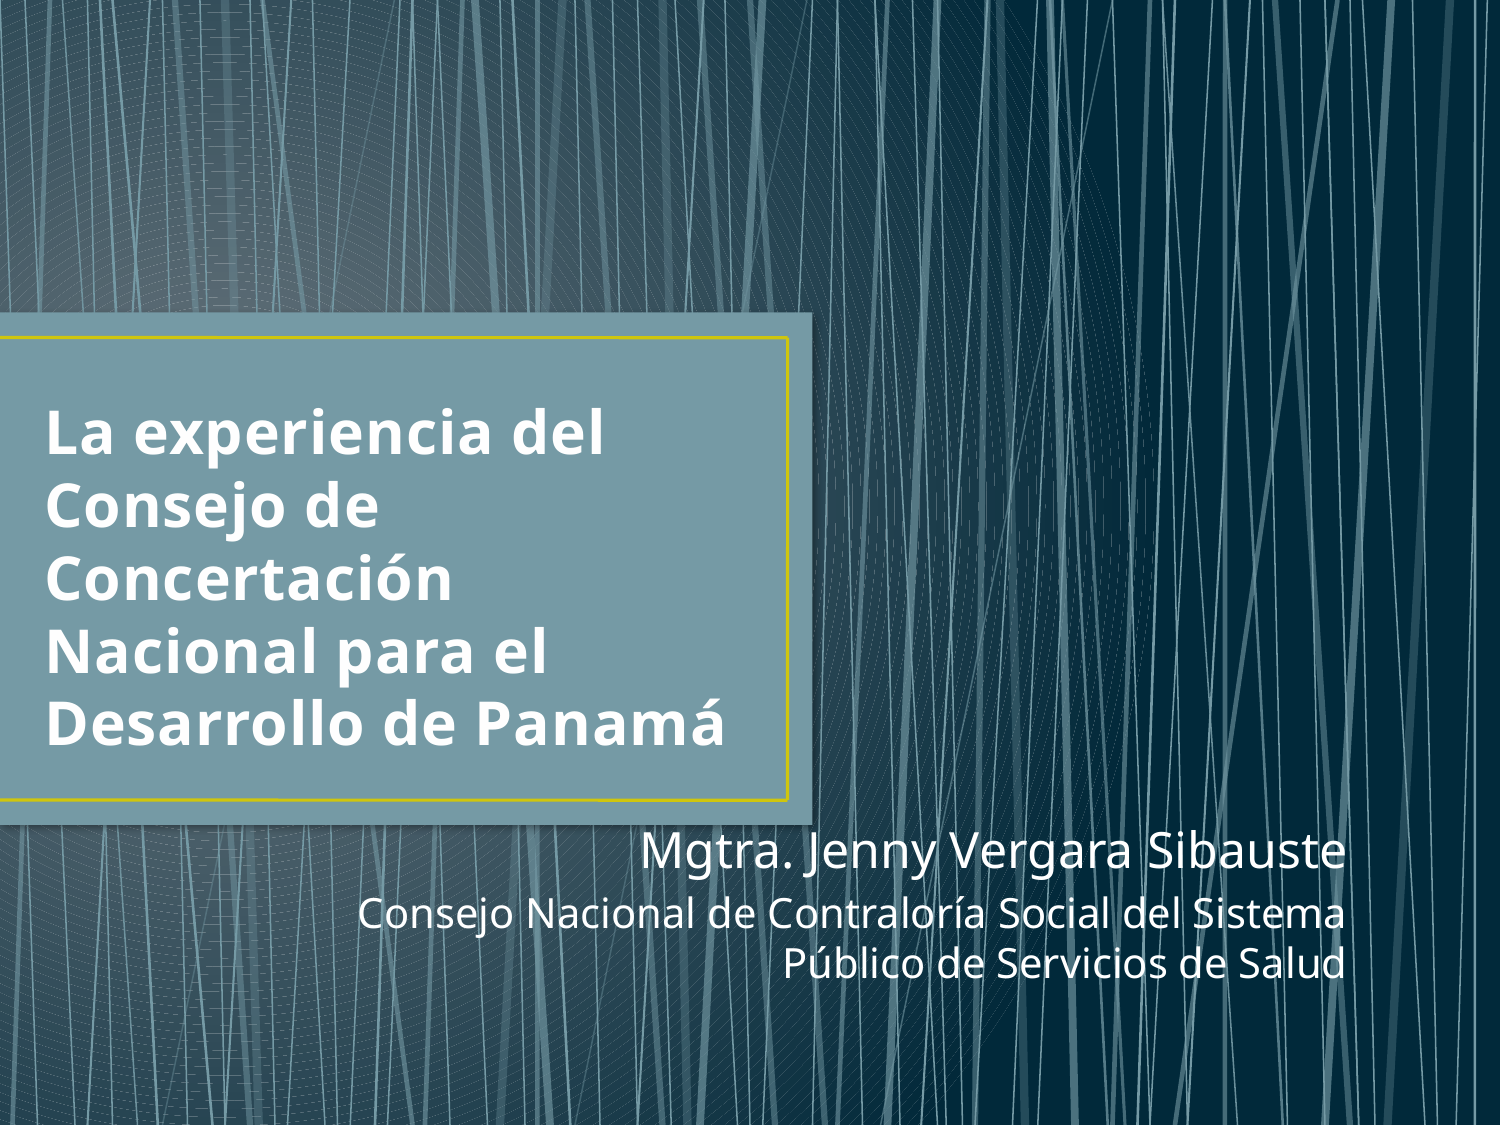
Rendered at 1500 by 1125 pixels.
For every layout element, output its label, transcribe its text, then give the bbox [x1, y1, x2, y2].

subtitle Mgtra. Jenny Vergara Sibauste Consejo Nacional de Contraloría Social del Sistema Público de Servicios de Salud [312, 810, 1363, 1032]
title La experiencia del Consejo de Concertación Nacional para el Desarrollo de Panamá [29, 338, 755, 766]
